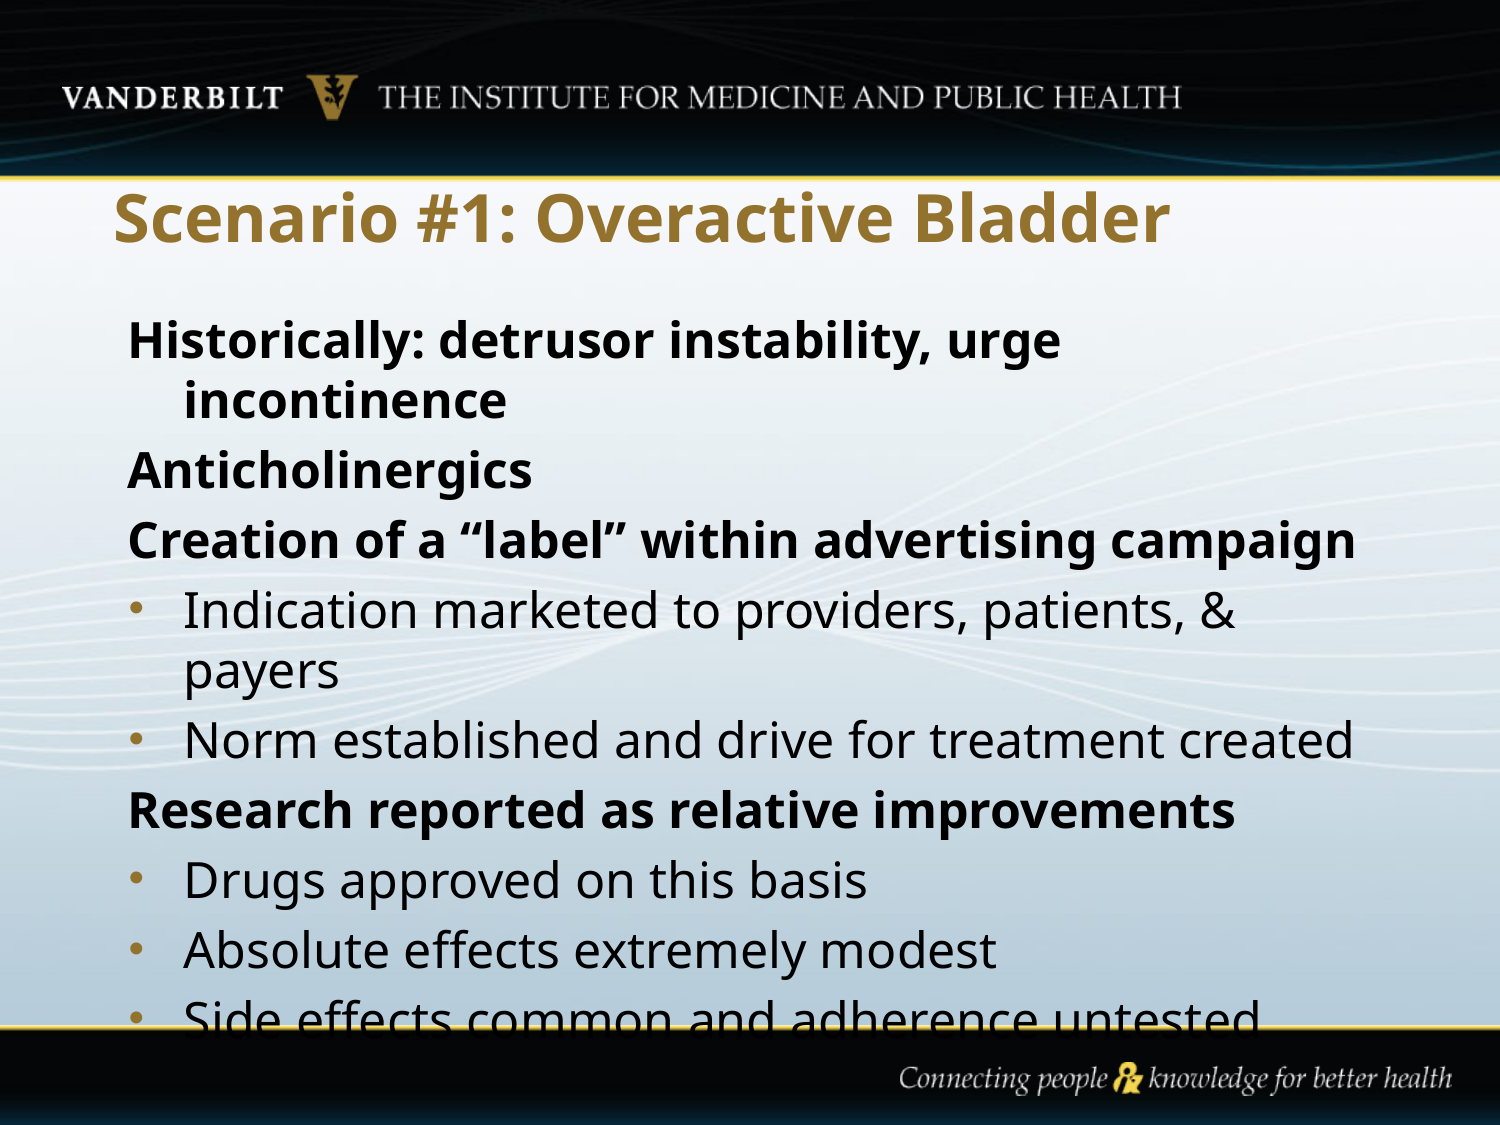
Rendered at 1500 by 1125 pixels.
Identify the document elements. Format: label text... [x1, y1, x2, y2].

picture [0, 173, 1500, 1125]
title Scenario #1: Overactive Bladder [98, 165, 1500, 266]
list Historically: detrusor instability, urge incontinence Anticholinergics Creation of a “label” within advertising campaign Indication marketed to providers, patients, & payers Norm established and drive for treatment created Research reported as relative improvements Drugs approved on this basis Absolute effects extremely modest Side effects common and adherence untested [112, 300, 1388, 939]
picture [0, 0, 1500, 170]
